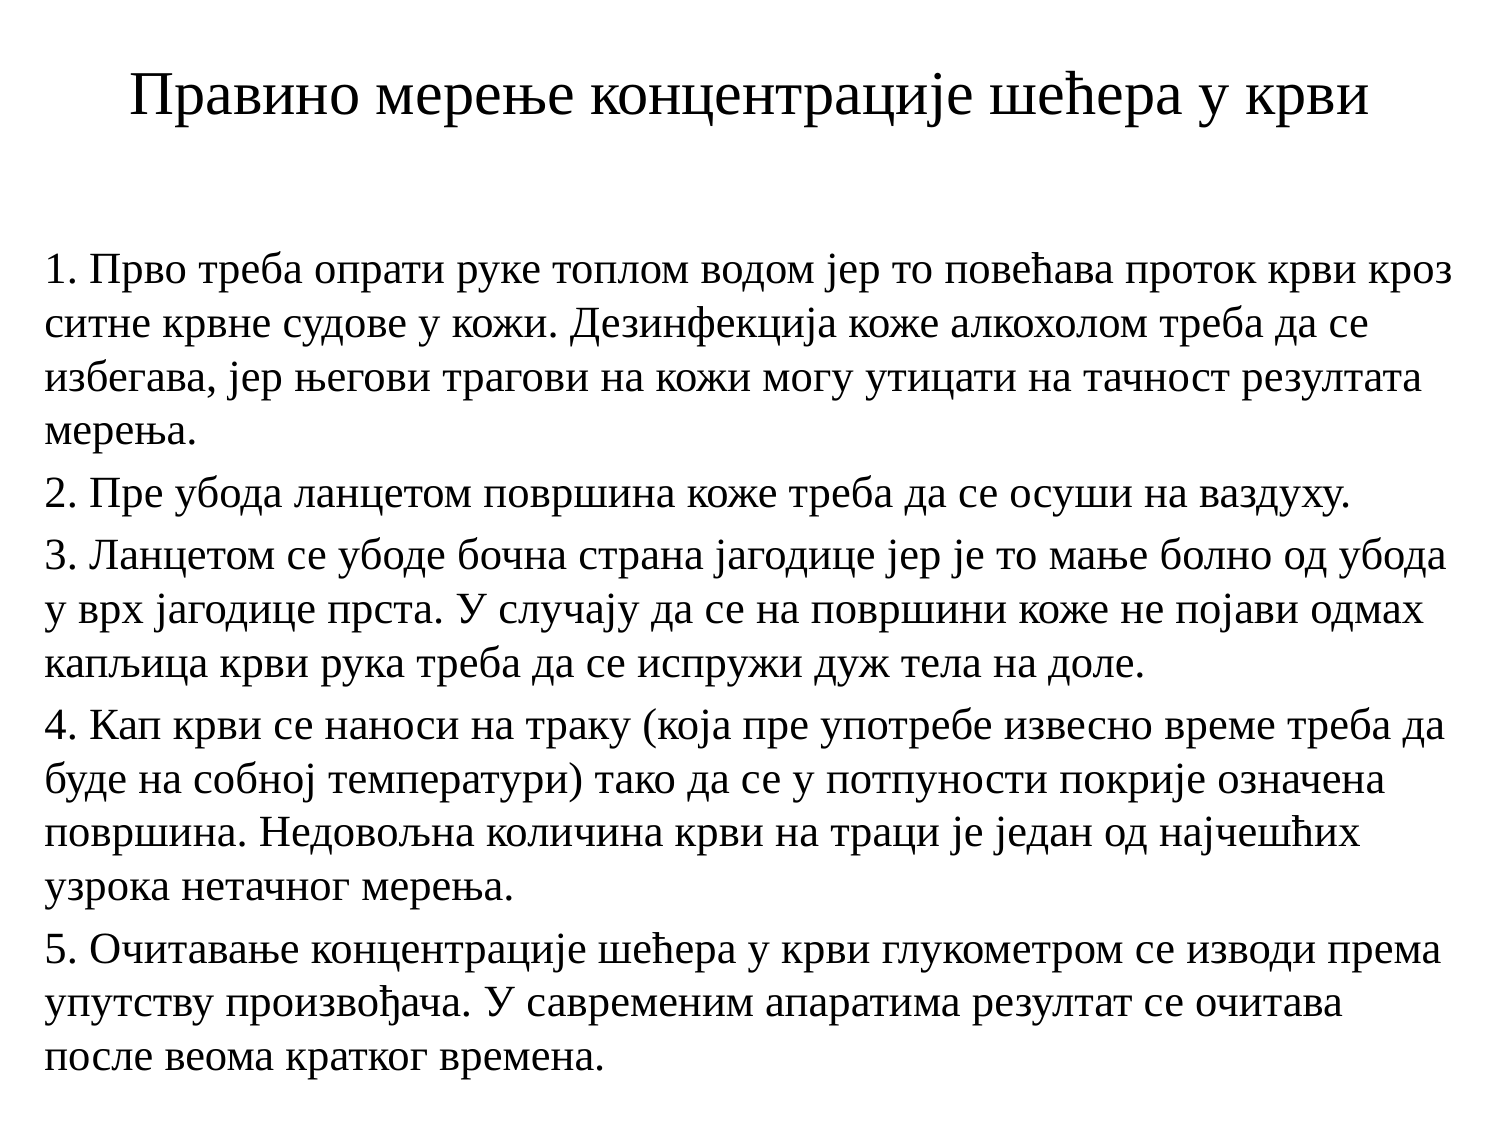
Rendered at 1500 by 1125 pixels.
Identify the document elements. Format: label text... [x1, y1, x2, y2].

subtitle 1. Прво треба опрати руке топлом водом јер то повећава проток крви кроз ситне крвне судове у кожи. Дезинфекција коже алкохолом треба да се избегава, јер његови трагови на кожи могу утицати на тачност резултата мерења. 2. Пре убода ланцетом површина коже треба да се осуши на ваздуху. 3. Ланцетом се убоде бочна страна јагодице јер је то мање болно од убода у врх јагодице прста. У случају да се на површини коже не појави одмах капљица крви рука треба да се испружи дуж тела на доле. 4. Кап крви се наноси на траку (која пре употребе извесно време треба да буде на собној температури) тако да се у потпуности покрије означена површина. Недовољна количина крви на траци је један од најчешћих узрока нетачног мерења. 5. Очитавање концентрације шећера у крви глукометром се изводи према упутству произвођача. У савременим апаратима резултат се очитава после веома кратког времена. [29, 231, 1471, 1094]
title Правино мерење концентрације шећера у крви [112, 42, 1388, 138]
